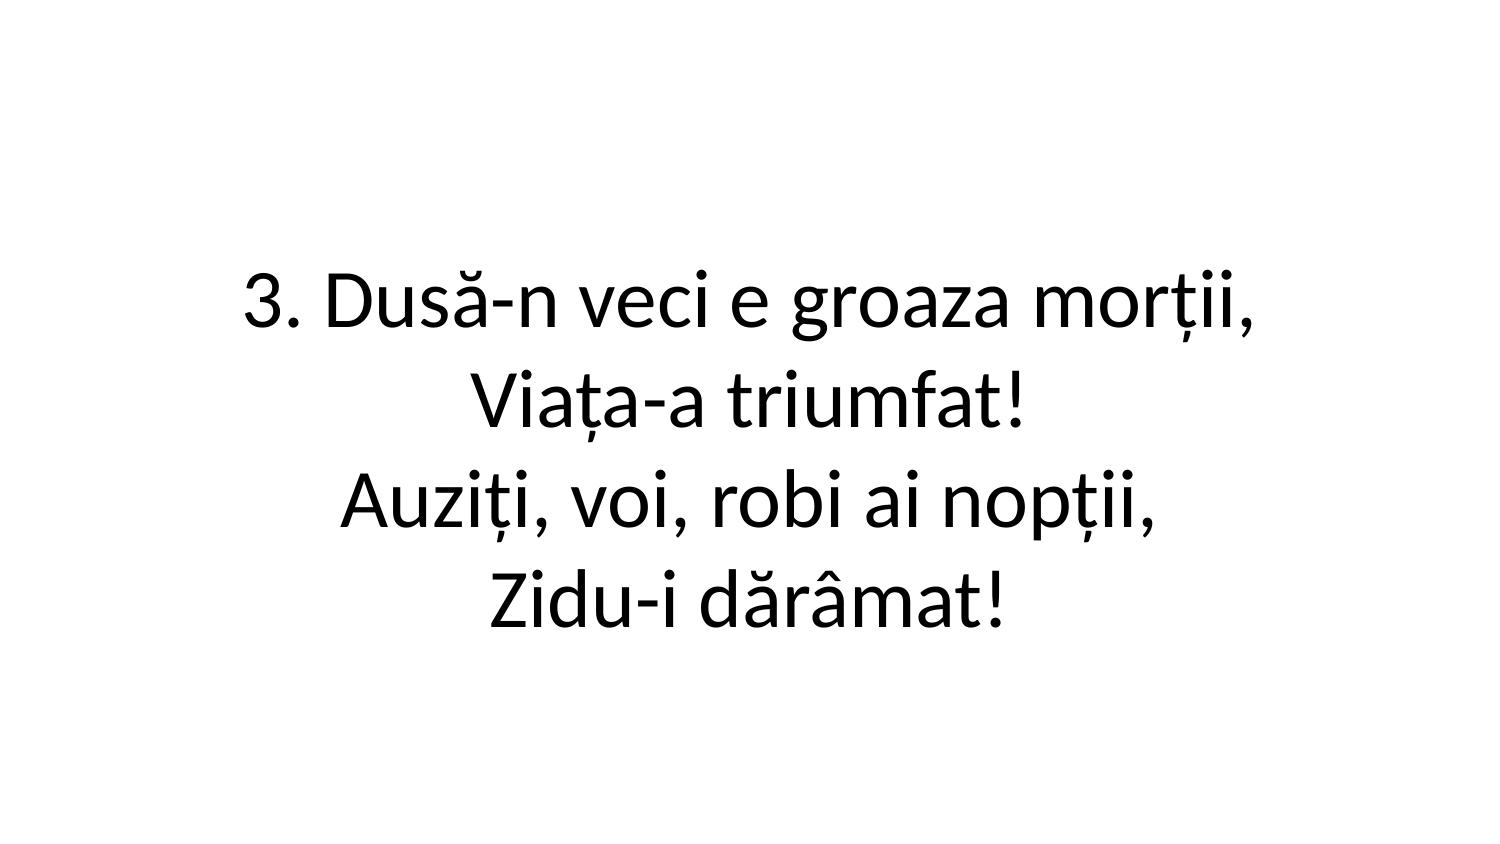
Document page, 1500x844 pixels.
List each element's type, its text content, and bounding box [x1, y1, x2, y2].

text_box 3. Dusă-n veci e groaza morții, Viața-a triumfat! Auziți, voi, robi ai nopții, Zidu-i dărâmat! [226, 192, 1274, 652]
